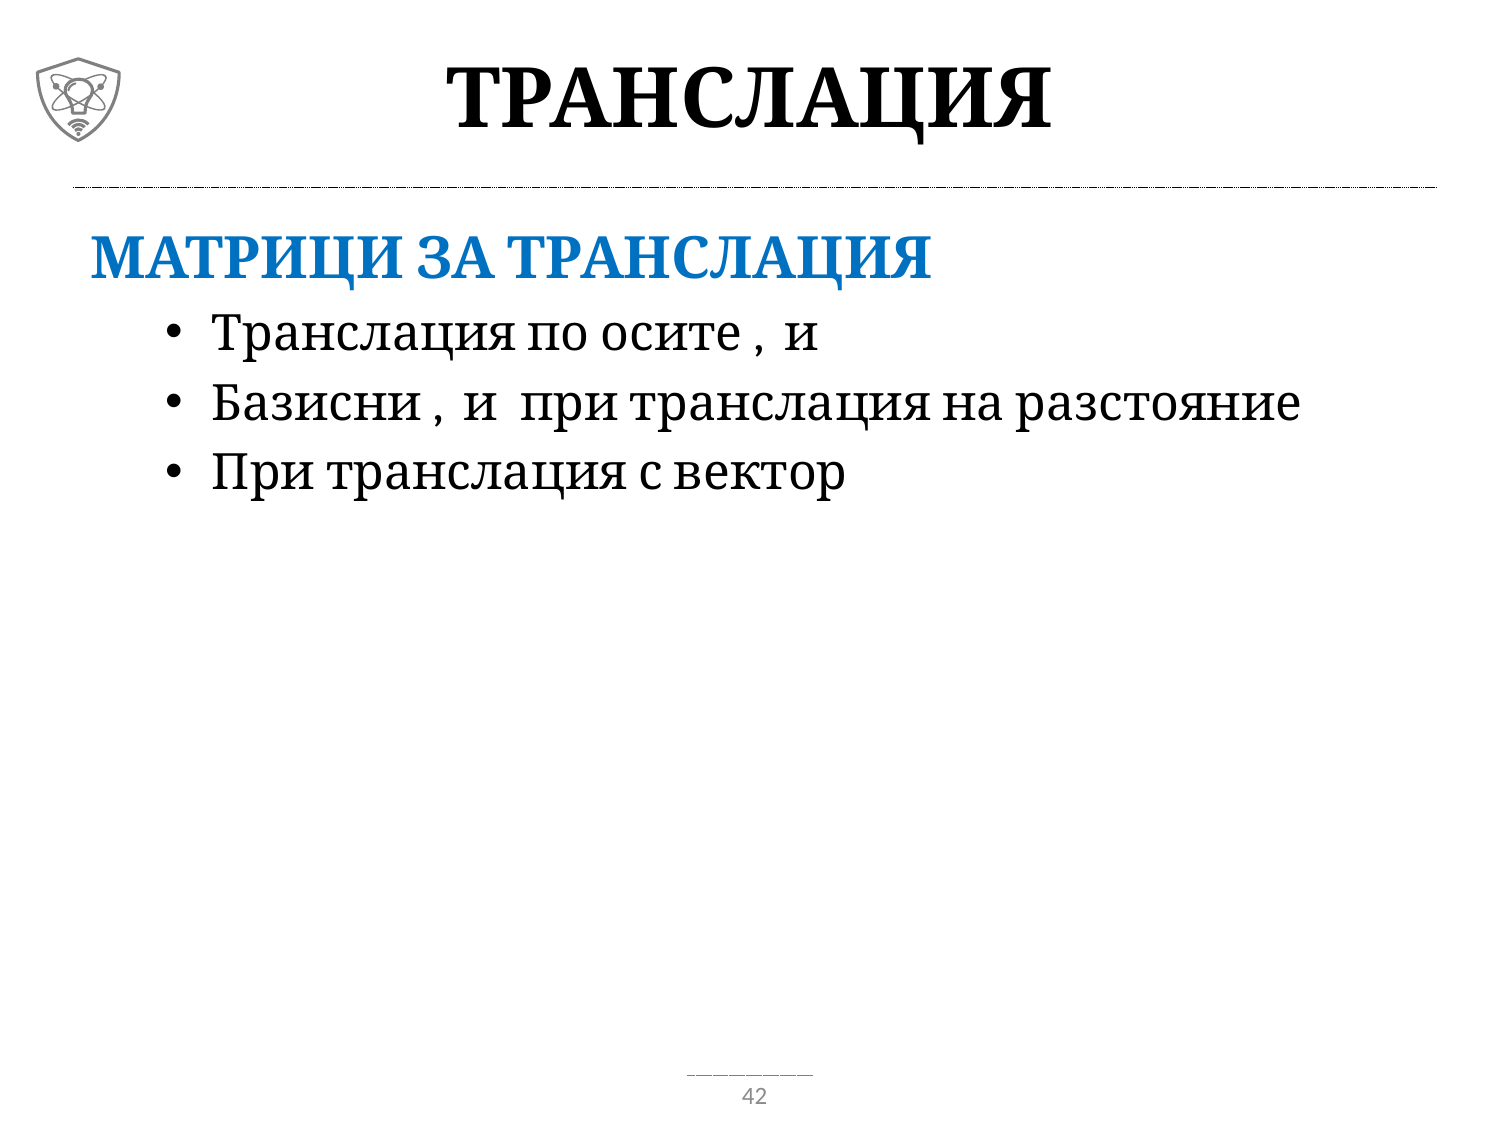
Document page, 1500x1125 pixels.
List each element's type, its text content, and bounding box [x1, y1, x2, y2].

slide_number 42 [579, 1065, 930, 1125]
title Транслация [0, 0, 1500, 188]
